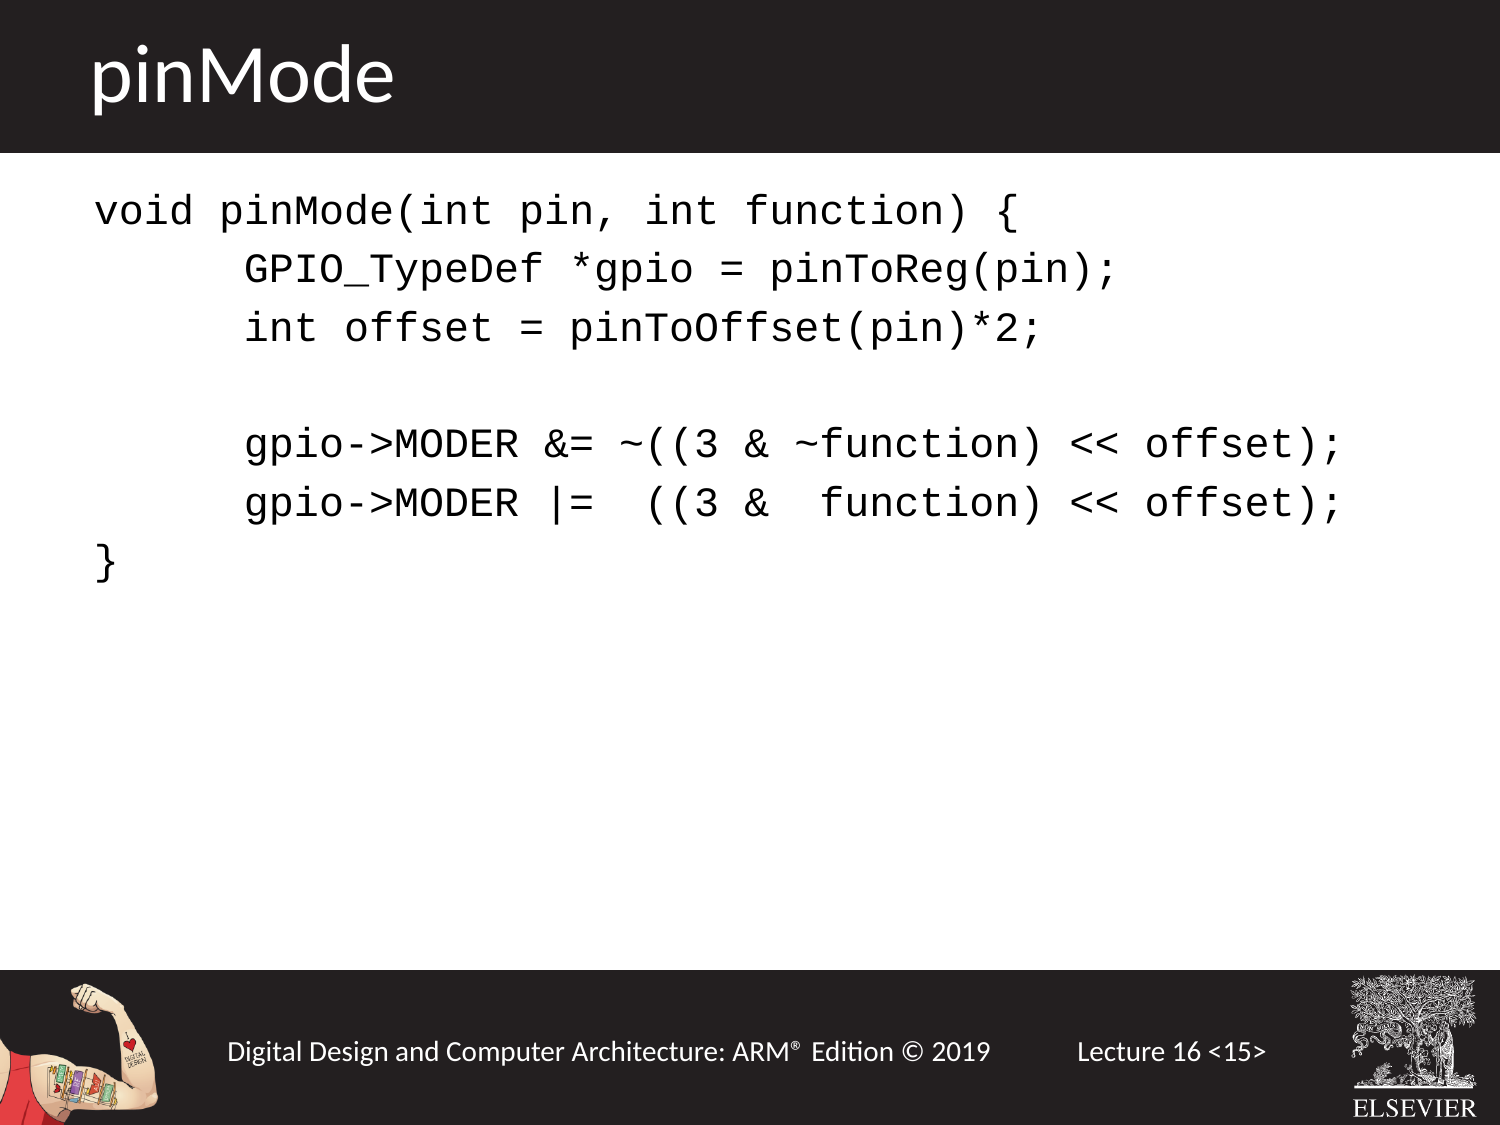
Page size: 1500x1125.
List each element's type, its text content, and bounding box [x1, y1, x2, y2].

picture [1350, 974, 1477, 1117]
picture [0, 979, 163, 1125]
text_box pinMode [74, 11, 1470, 126]
text_box void pinMode(int pin, int function) { GPIO_TypeDef *gpio = pinToReg(pin); int offset = pinToOffset(pin)*2; gpio->MODER &= ~((3 & ~function) << offset); gpio->MODER |= ((3 & function) << offset); } [69, 174, 1470, 918]
